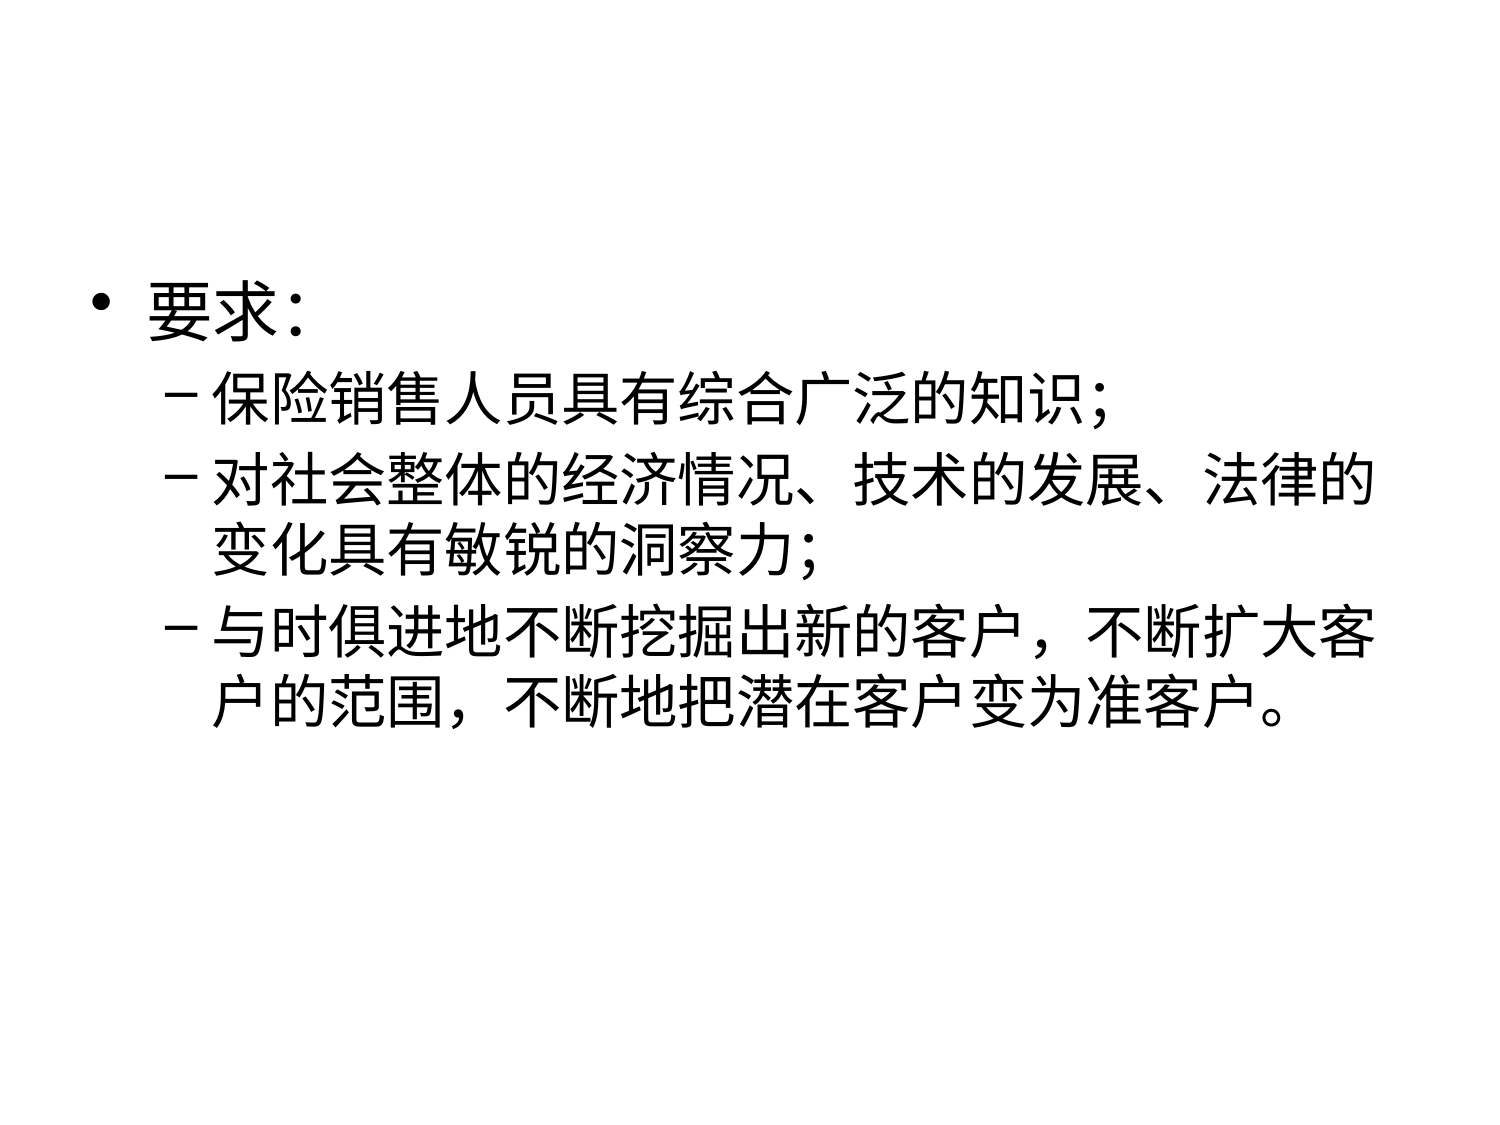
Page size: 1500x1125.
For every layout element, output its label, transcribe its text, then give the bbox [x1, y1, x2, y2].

list 要求： 保险销售人员具有综合广泛的知识； 对社会整体的经济情况、技术的发展、法律的变化具有敏锐的洞察力； 与时俱进地不断挖掘出新的客户，不断扩大客户的范围，不断地把潜在客户变为准客户。 [75, 262, 1425, 1005]
